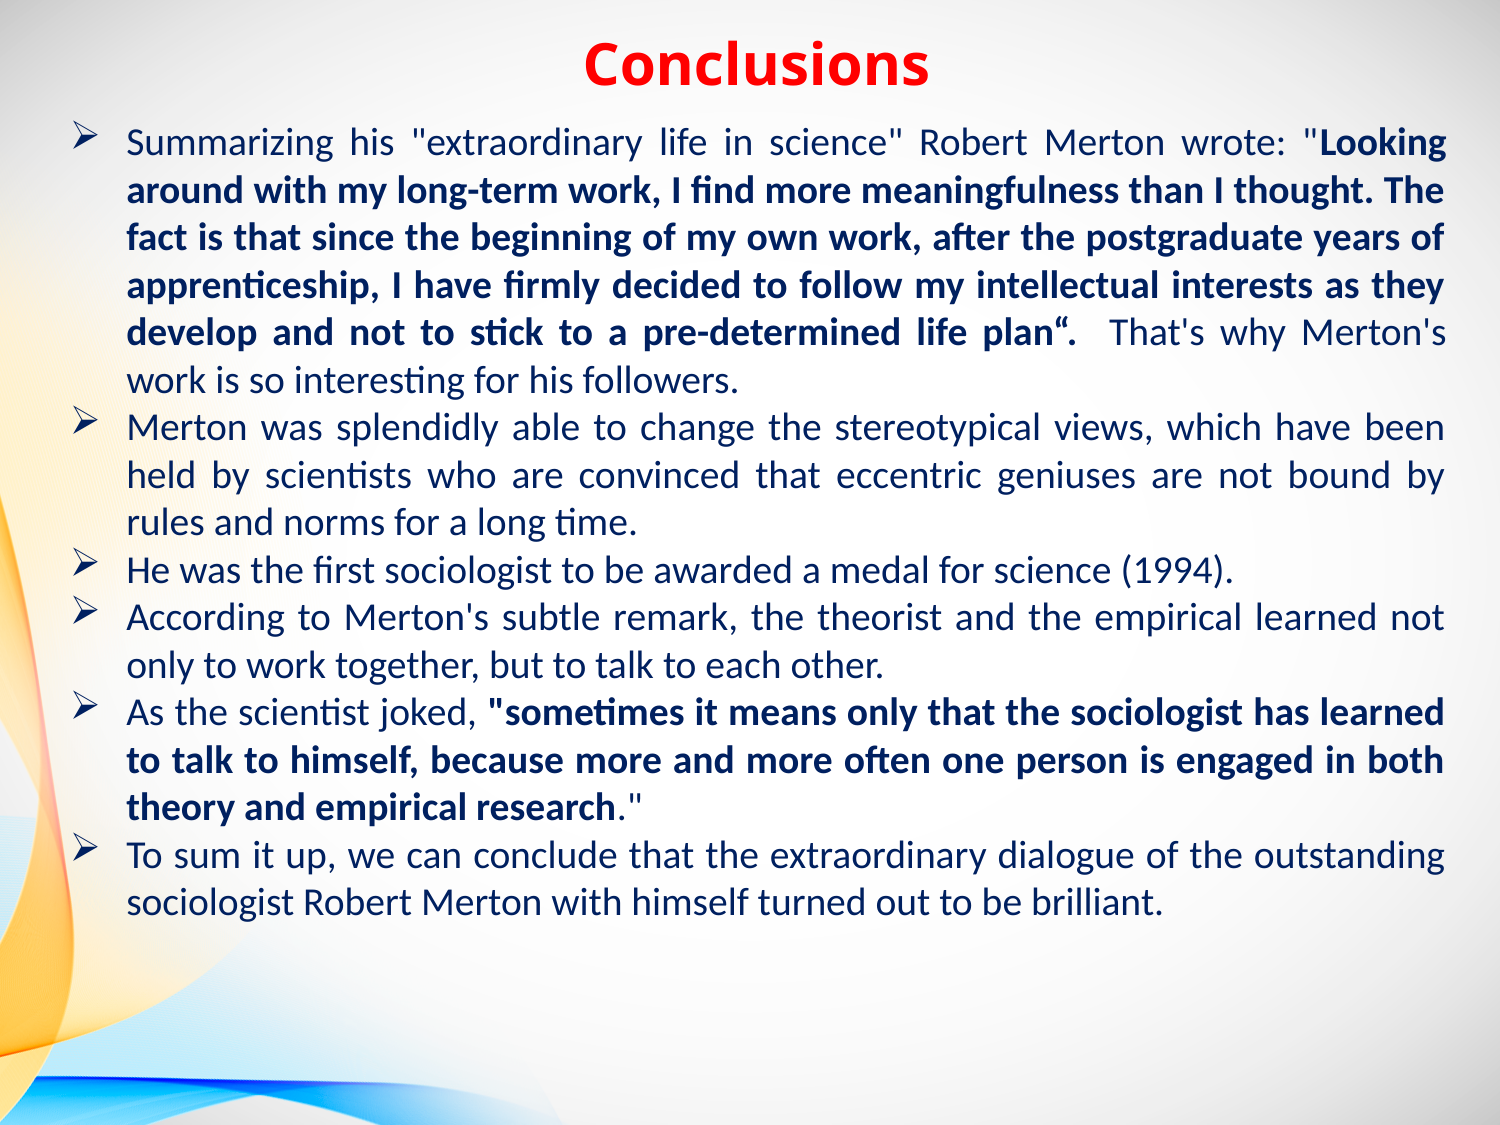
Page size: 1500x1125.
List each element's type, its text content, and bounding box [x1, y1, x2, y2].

picture [0, 0, 1500, 1125]
title Conclusions [76, 7, 1437, 126]
text_box Summarizing his "extraordinary life in science" Robert Merton wrote: "Looking around with my long-term work, I find more meaningfulness than I thought. The fact is that since the beginning of my own work, after the postgraduate years of apprenticeship, I have firmly decided to follow my intellectual interests as they develop and not to stick to a pre-determined life plan“. That's why Merton's work is so interesting for his followers. Merton was splendidly able to change the stereotypical views, which have been held by scientists who are convinced that eccentric geniuses are not bound by rules and norms for a long time. He was the first sociologist to be awarded a medal for science (1994). According to Merton's subtle remark, the theorist and the empirical learned not only to work together, but to talk to each other. As the scientist joked, "sometimes it means only that the sociologist has learned to talk to himself, because more and more often one person is engaged in both theory and empirical research." To sum it up, we can conclude that the extraordinary dialogue of the outstanding sociologist Robert Merton with himself turned out to be brilliant. [55, 108, 1462, 931]
